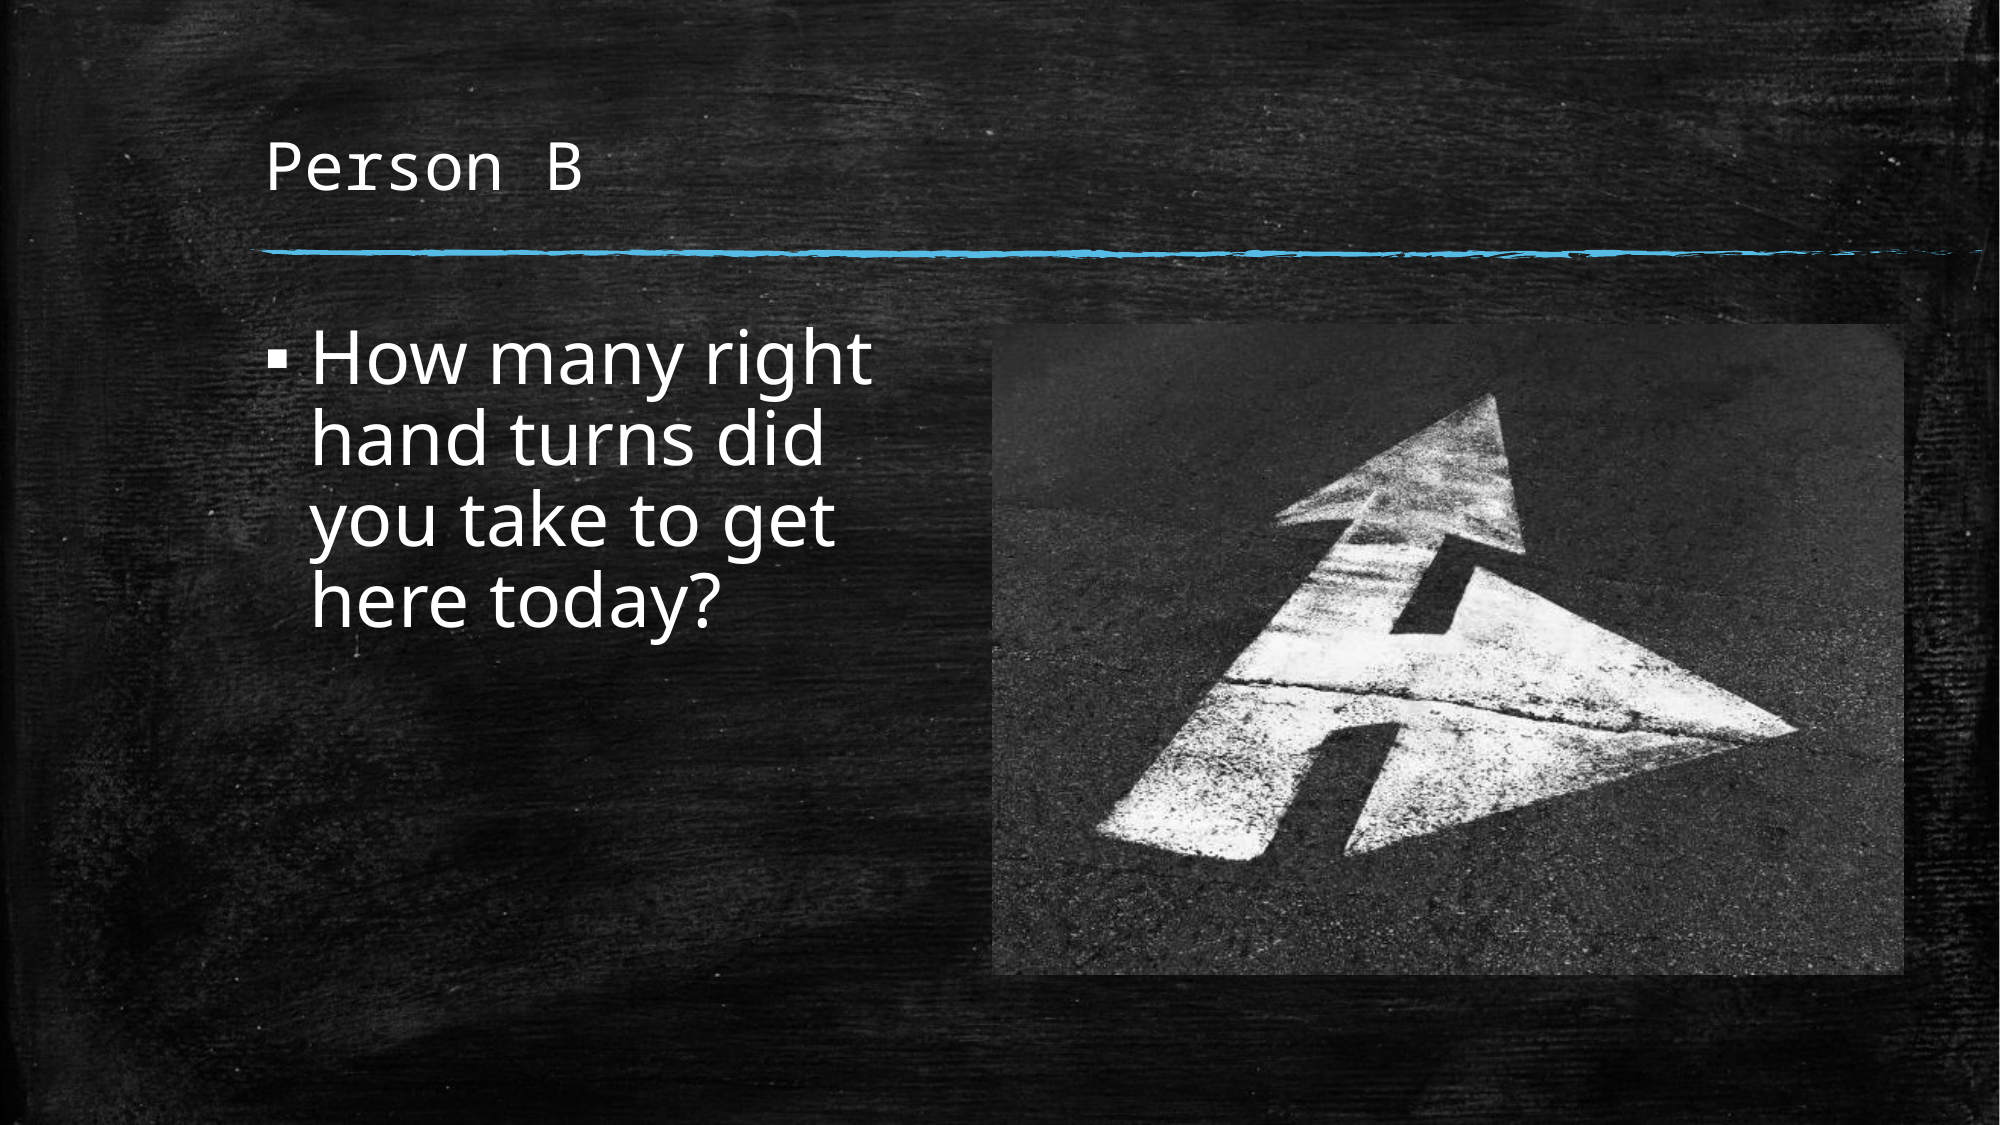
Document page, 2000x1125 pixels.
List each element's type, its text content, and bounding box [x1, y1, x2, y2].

title Person B [249, 45, 1750, 213]
picture [991, 324, 1904, 975]
list How many right hand turns did you take to get here today? [249, 312, 975, 1013]
